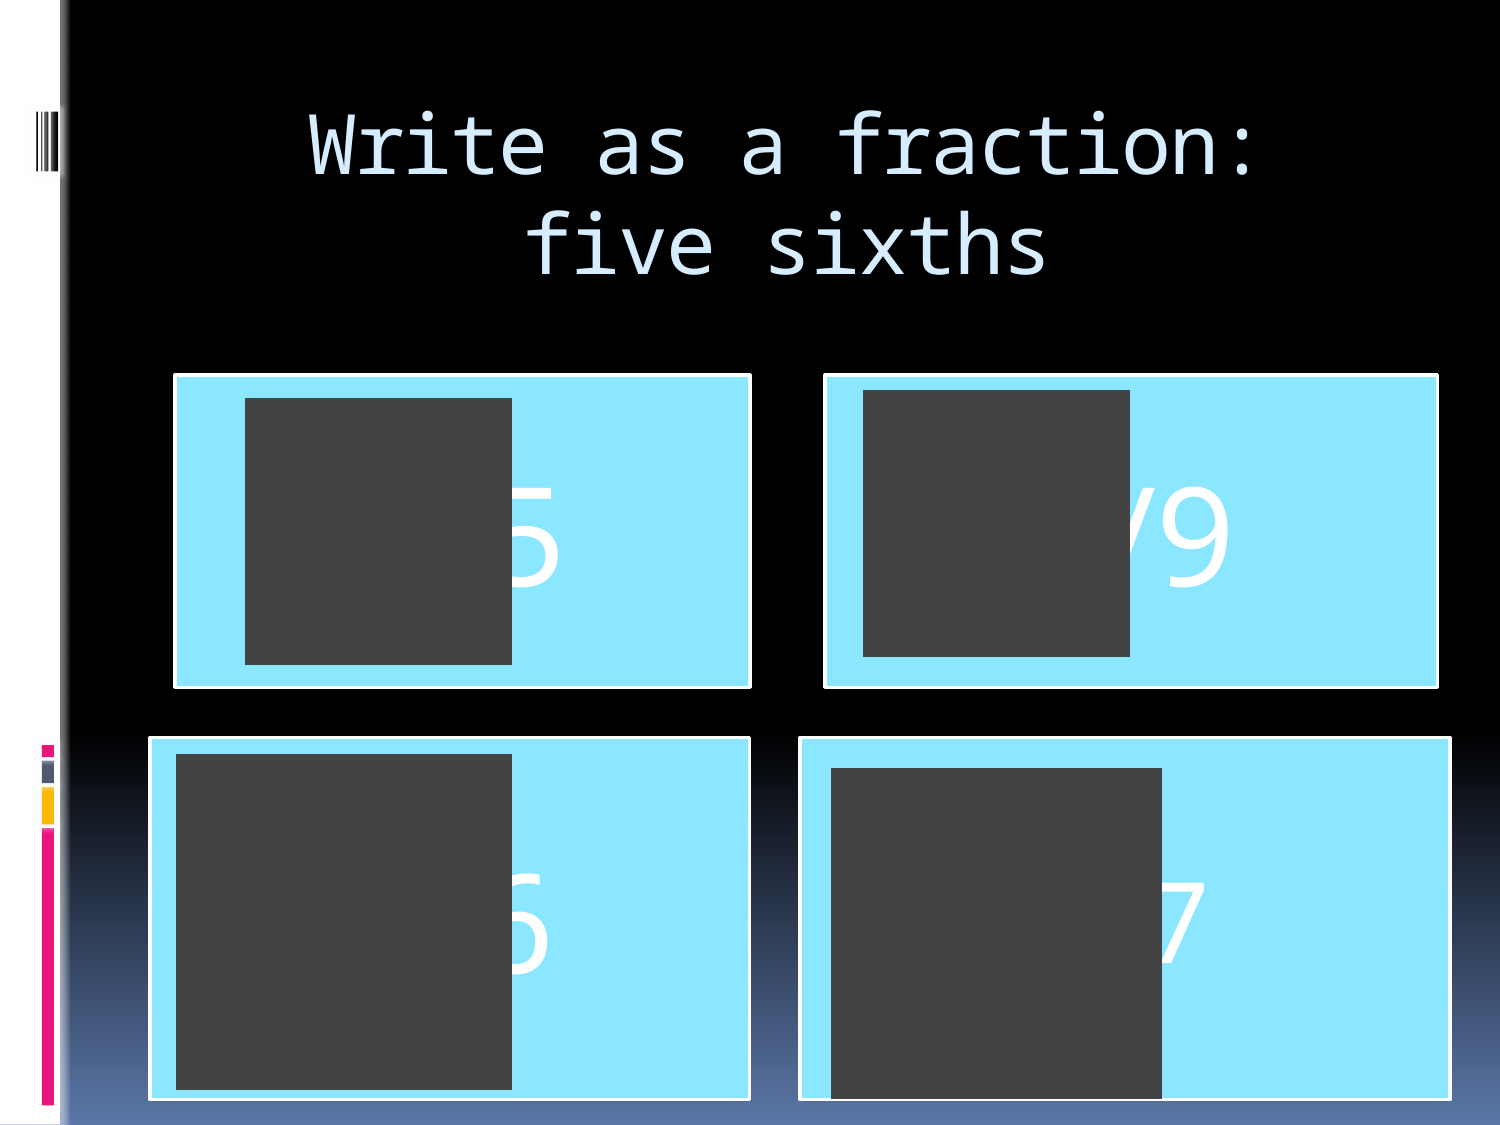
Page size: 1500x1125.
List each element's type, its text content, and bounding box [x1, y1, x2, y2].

text_box 6/5 [173, 373, 752, 689]
text_box 8/9 [823, 373, 1439, 689]
picture [174, 753, 513, 1092]
picture [829, 766, 1163, 1101]
text_box 5/6 [148, 736, 751, 1101]
title Write as a fraction: five sixths [150, 83, 1425, 375]
text_box 5/7 [798, 736, 1452, 1101]
picture [862, 389, 1132, 659]
picture [243, 396, 513, 666]
